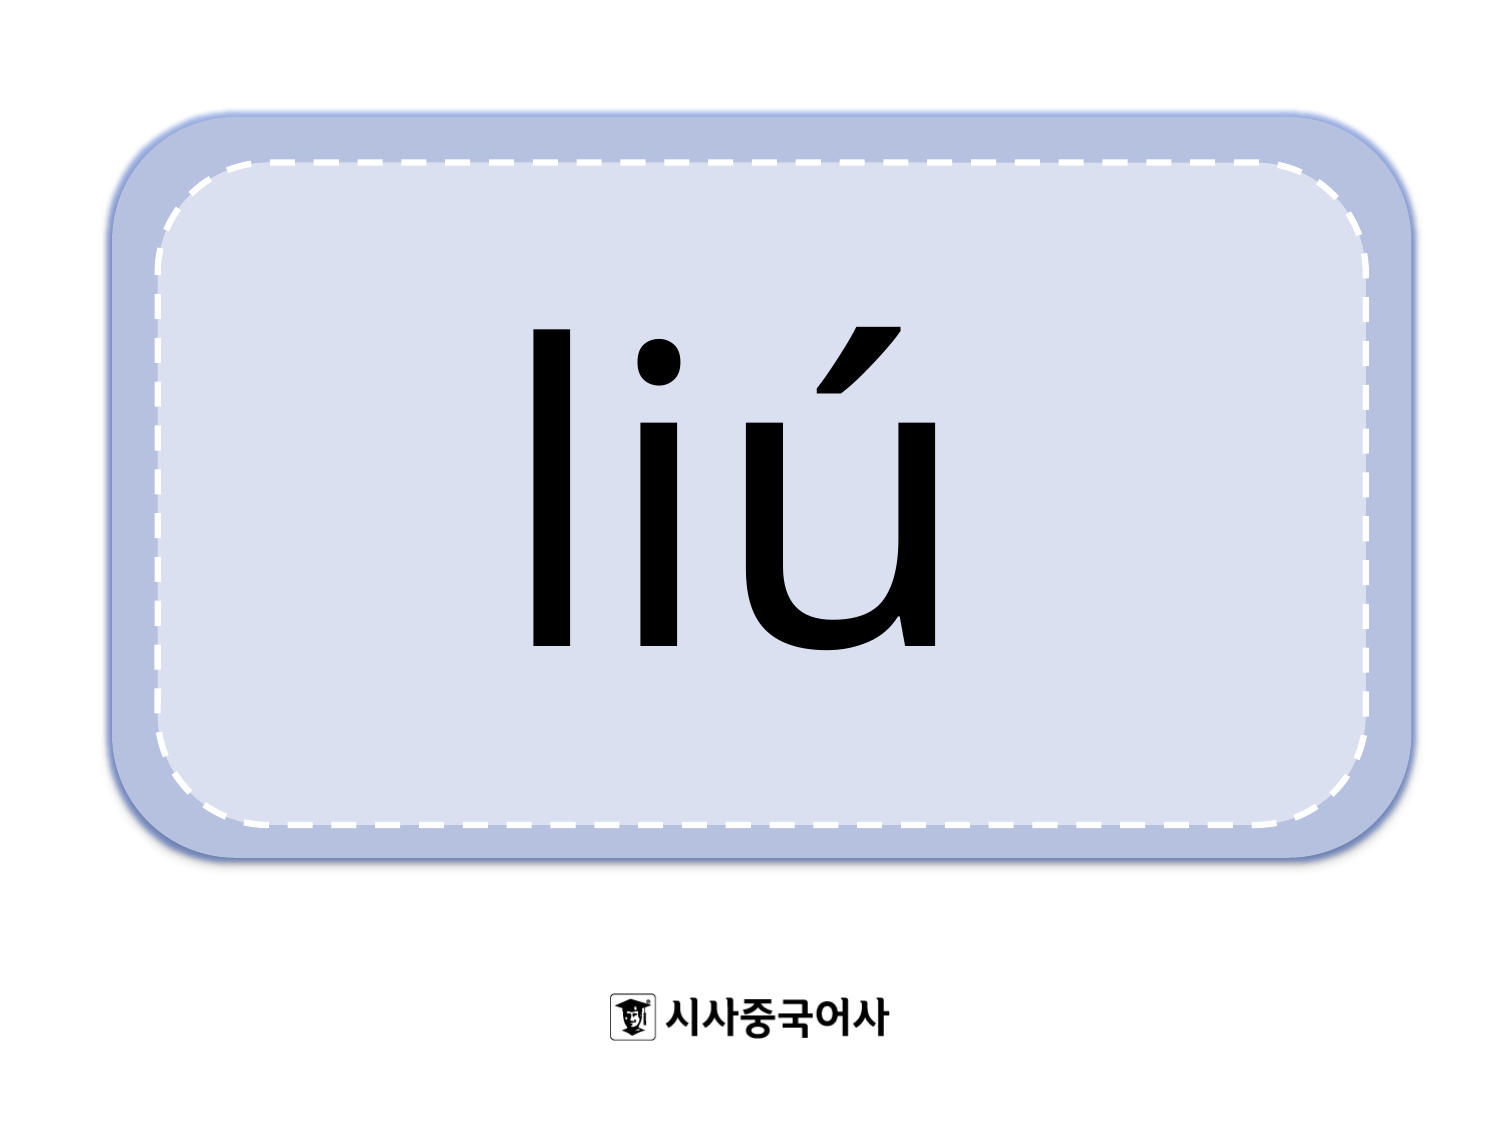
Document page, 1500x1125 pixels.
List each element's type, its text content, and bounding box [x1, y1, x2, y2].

text_box liú [171, 149, 1380, 812]
picture [602, 987, 898, 1047]
